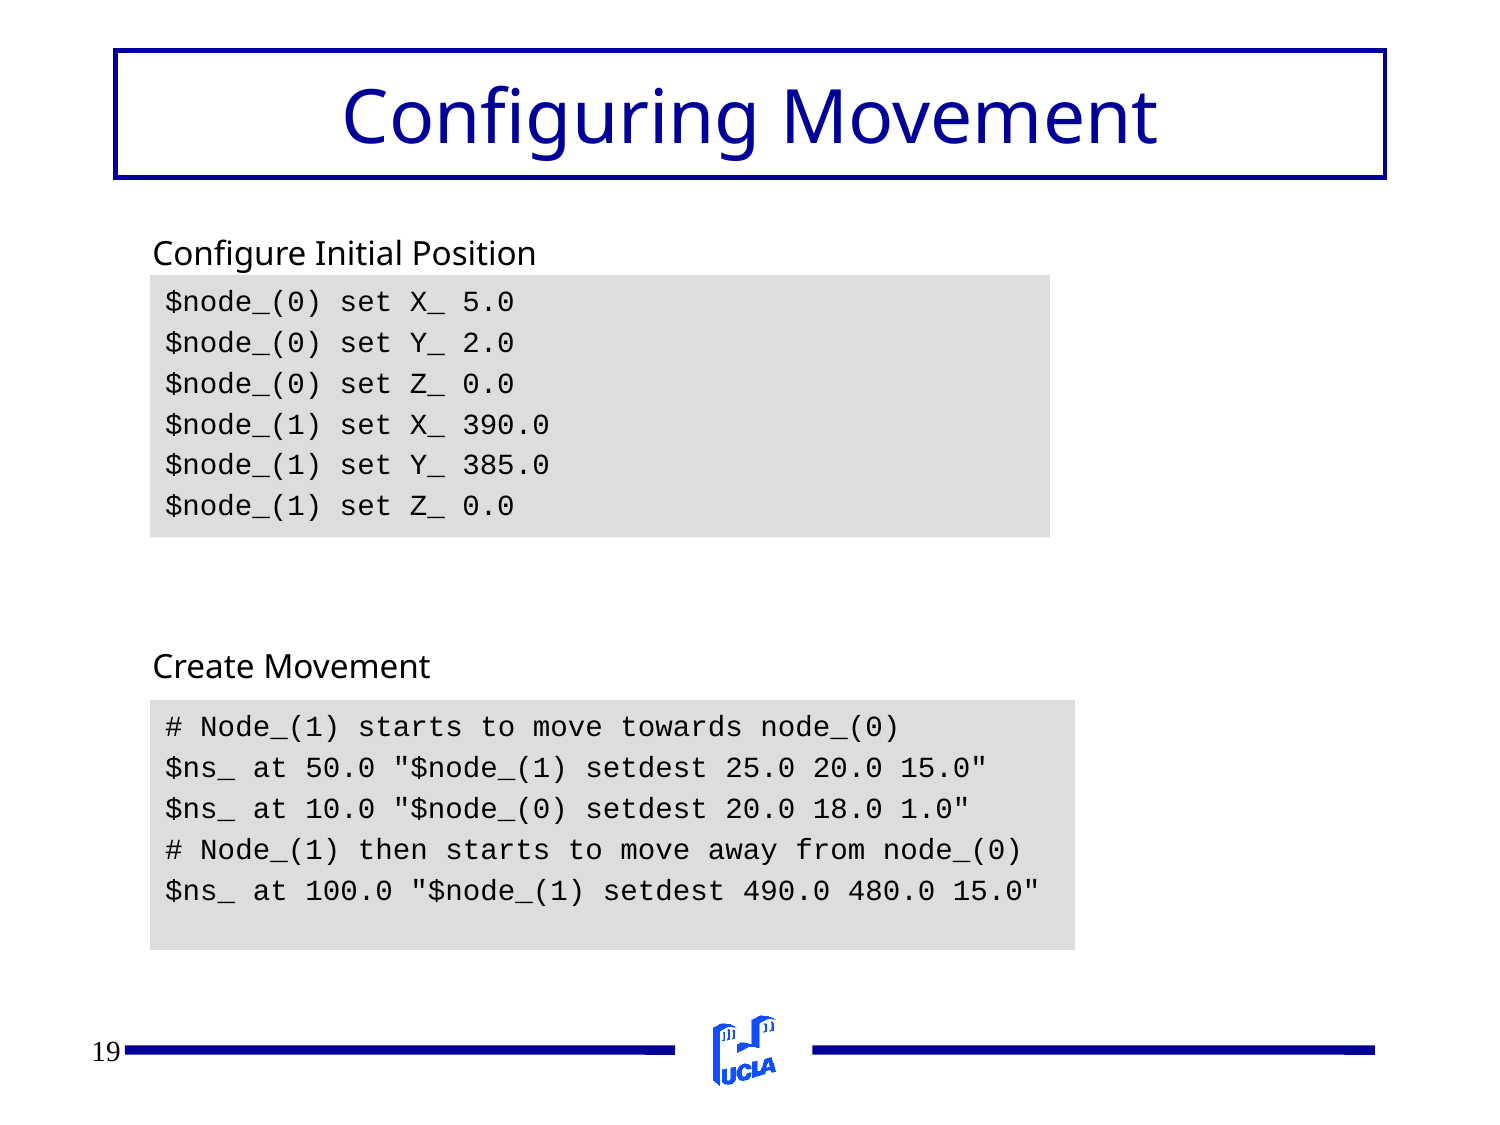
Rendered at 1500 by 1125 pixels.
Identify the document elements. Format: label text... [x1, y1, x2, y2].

list Configure Initial Position [137, 224, 1408, 288]
picture [704, 1012, 785, 1090]
text_box $node_(0) set X_ 5.0 $node_(0) set Y_ 2.0 $node_(0) set Z_ 0.0 $node_(1) set X_ 390.0 $node_(1) set Y_ 385.0 $node_(1) set Z_ 0.0 [149, 275, 1050, 538]
title Configuring Movement [113, 48, 1387, 180]
text_box # Node_(1) starts to move towards node_(0) $ns_ at 50.0 "$node_(1) setdest 25.0 20.0 15.0" $ns_ at 10.0 "$node_(0) setdest 20.0 18.0 1.0" # Node_(1) then starts to move away from node_(0) $ns_ at 100.0 "$node_(1) setdest 490.0 480.0 15.0" [150, 700, 1075, 950]
text_box Create Movement [137, 637, 1407, 700]
slide_number 19 [62, 1024, 151, 1076]
